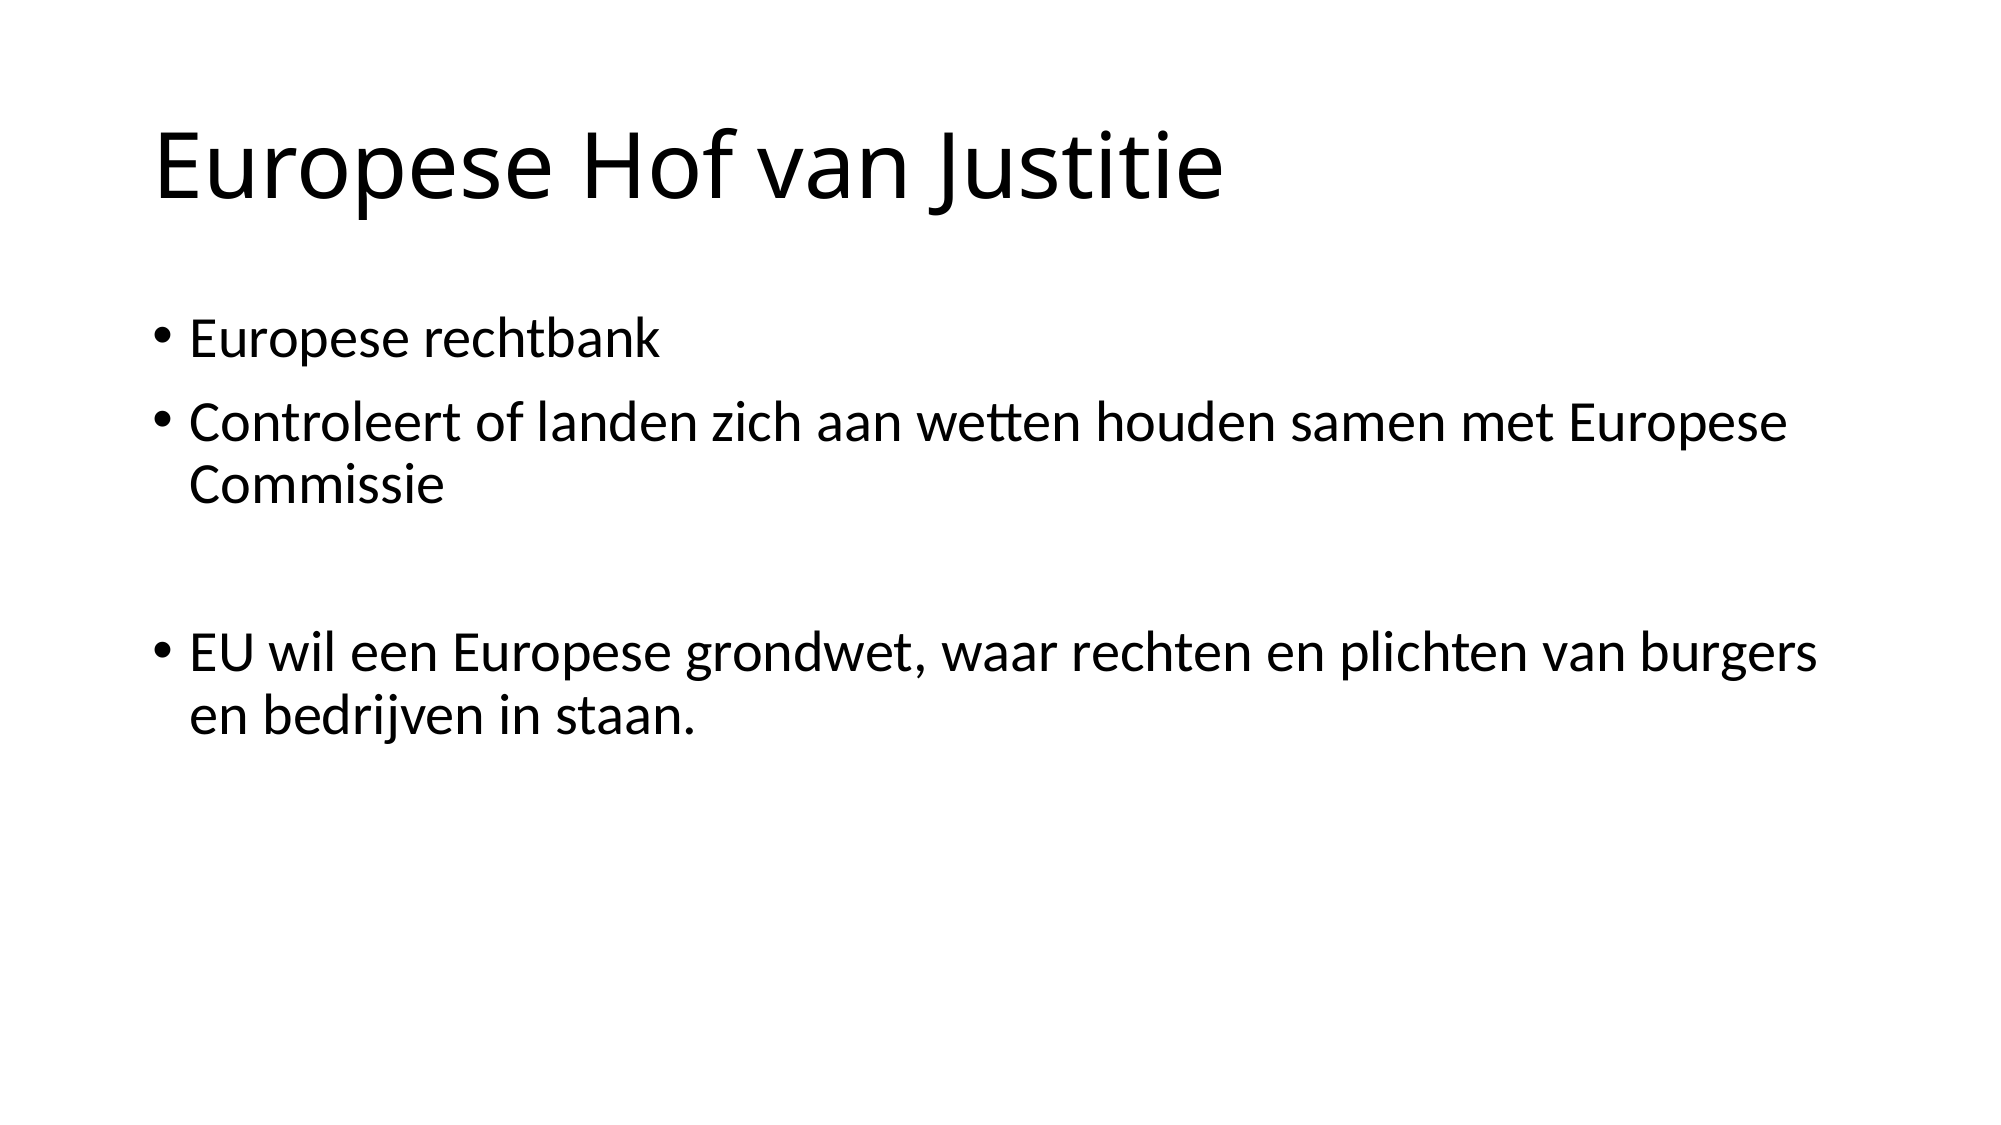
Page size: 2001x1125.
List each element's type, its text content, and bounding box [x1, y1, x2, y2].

title Europese Hof van Justitie [137, 59, 1863, 278]
list Europese rechtbank Controleert of landen zich aan wetten houden samen met Europese Commissie EU wil een Europese grondwet, waar rechten en plichten van burgers en bedrijven in staan. [137, 299, 1863, 1014]
